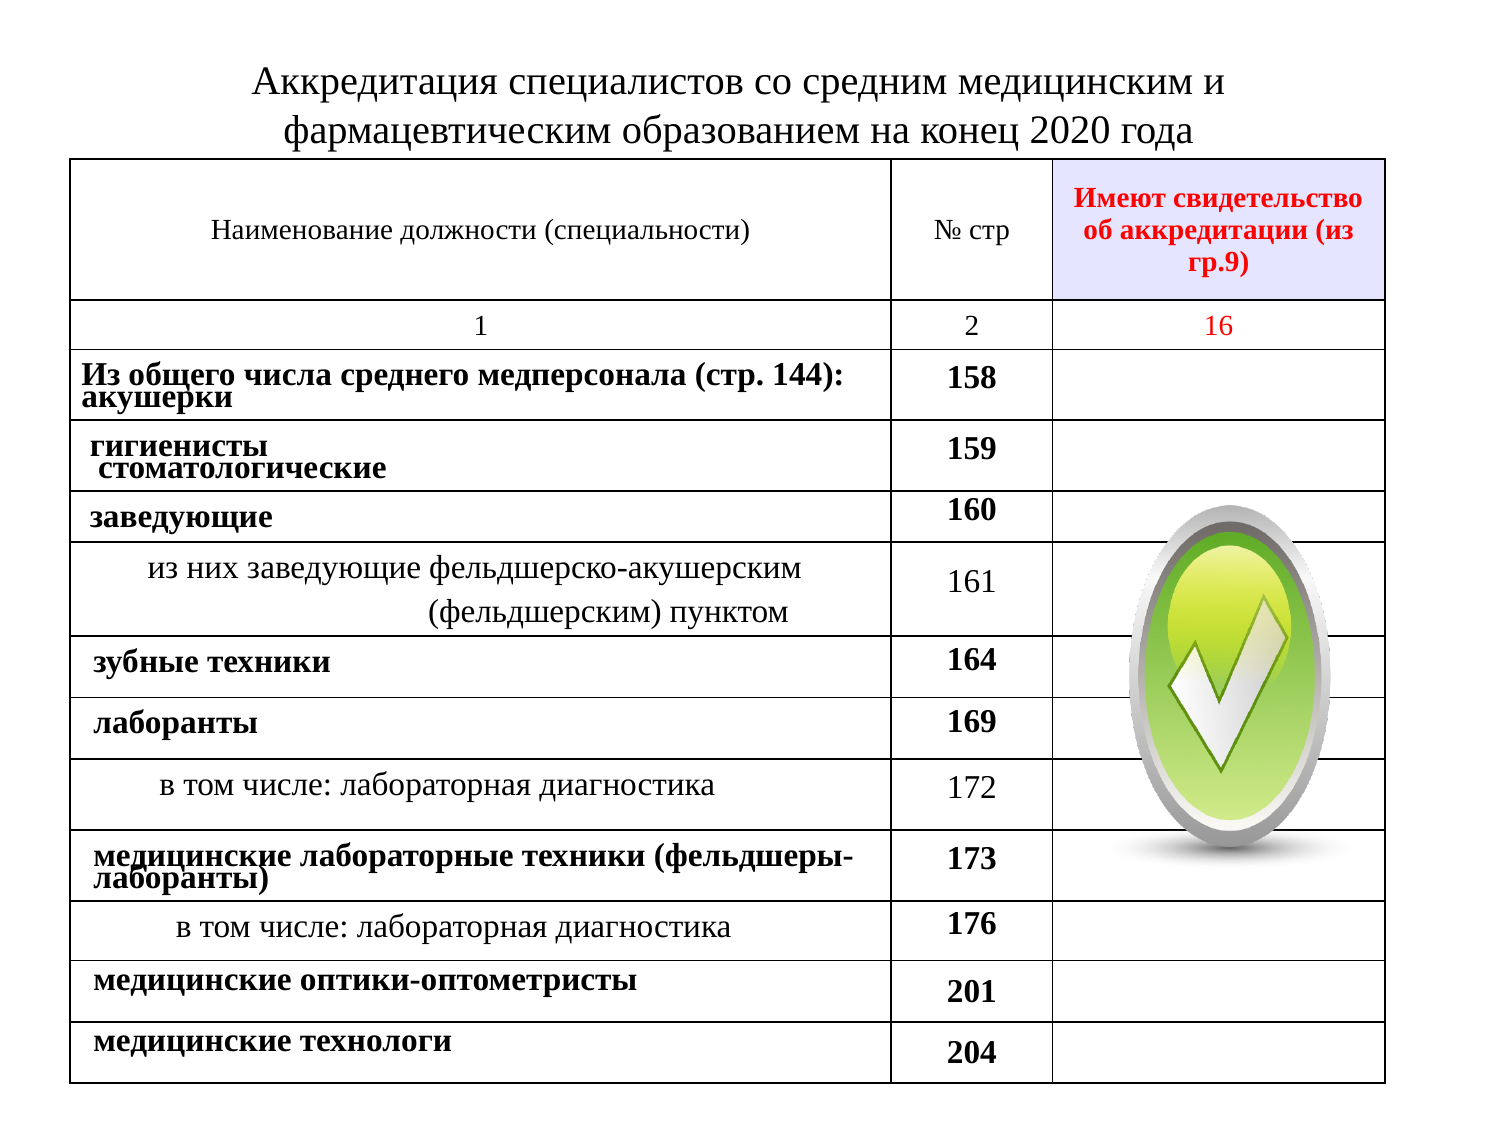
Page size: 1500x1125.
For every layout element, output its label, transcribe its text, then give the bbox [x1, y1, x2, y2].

table_cell медицинские лабораторные техники (фельдшеры-лаборанты) [71, 831, 890, 900]
table_cell в том числе: лабораторная диагностика [71, 760, 890, 829]
table_cell [1362, 698, 1384, 758]
table_cell [1053, 492, 1384, 541]
table_cell 159 [892, 421, 1052, 490]
table_cell 172 [892, 760, 1052, 829]
table_cell медицинские оптики-оптометристы [71, 961, 890, 1021]
table_cell гигиенисты стоматологические [71, 421, 890, 490]
table_cell [1053, 1023, 1384, 1082]
table_cell [1362, 543, 1384, 635]
table_cell зубные техники [71, 637, 890, 697]
table_header Имеют свидетельство об аккредитации (из гр.9) [1053, 160, 1384, 299]
table_header № стр [892, 160, 1052, 299]
table_cell [1053, 637, 1095, 697]
table_cell 176 [892, 902, 1052, 960]
table_cell 201 [892, 961, 1052, 1021]
table_cell 169 [892, 698, 1052, 758]
table_cell [1053, 902, 1384, 960]
table_cell 204 [892, 1023, 1052, 1082]
table_cell [1053, 698, 1095, 758]
table_cell 160 [892, 492, 1052, 541]
table_header Наименование должности (специальности) [71, 160, 890, 299]
table_cell в том числе: лабораторная диагностика [71, 902, 890, 960]
title Аккредитация специалистов со средним медицинским и фармацевтическим образованием на конец 2020 года [141, 46, 1338, 158]
table_cell [1053, 350, 1384, 419]
table_cell [1053, 543, 1095, 635]
table_cell [1053, 760, 1095, 829]
table_cell 158 [892, 350, 1052, 419]
table_cell заведующие [71, 492, 890, 541]
table_cell [1362, 637, 1384, 697]
table_cell 161 [892, 543, 1052, 635]
table_cell из них заведующие фельдшерско-акушерским (фельдшерским) пунктом [71, 543, 890, 635]
table_cell лаборанты [71, 698, 890, 758]
table_cell 2 [892, 301, 1052, 349]
table_cell 173 [892, 831, 1052, 900]
table_cell [1362, 760, 1384, 829]
table_cell Из общего числа среднего медперсонала (стр. 144): акушерки [71, 350, 890, 419]
table_cell [1053, 831, 1384, 900]
picture [1100, 505, 1358, 869]
table_cell [1053, 961, 1384, 1021]
table_cell 1 [71, 301, 890, 349]
table_cell медицинские технологи [71, 1023, 890, 1082]
table_cell [1053, 421, 1384, 490]
table_cell 164 [892, 637, 1052, 697]
table_cell 16 [1053, 301, 1384, 349]
